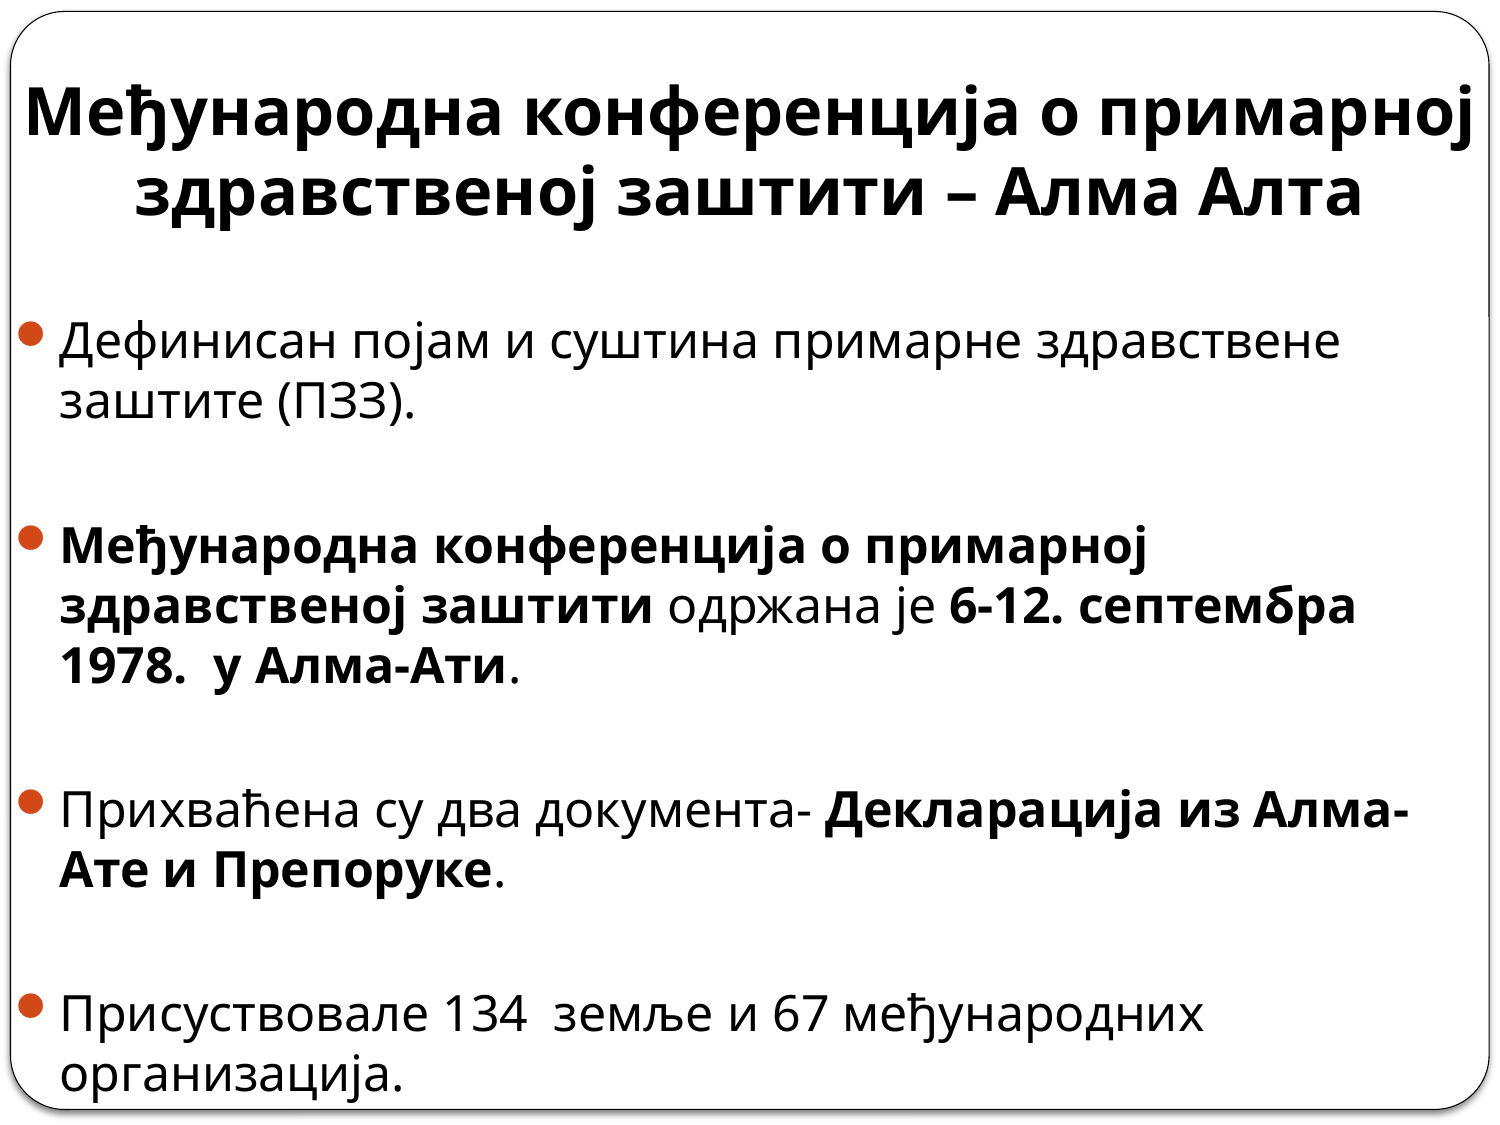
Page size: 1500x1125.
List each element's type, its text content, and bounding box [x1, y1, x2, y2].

title Међународна конференција о примарној здравственој заштити – Алма Алта [0, 66, 1500, 229]
list Дефинисан појам и суштина примарне здравствене заштите (ПЗЗ). Међународна конференција о примарној здравственој заштити одржана је 6-12. септембра 1978. у Алма-Ати. Прихваћена су два документа- Декларација из Алма-Ате и Препоруке. Присуствовале 134 земље и 67 међународних организација. [0, 229, 1500, 1125]
